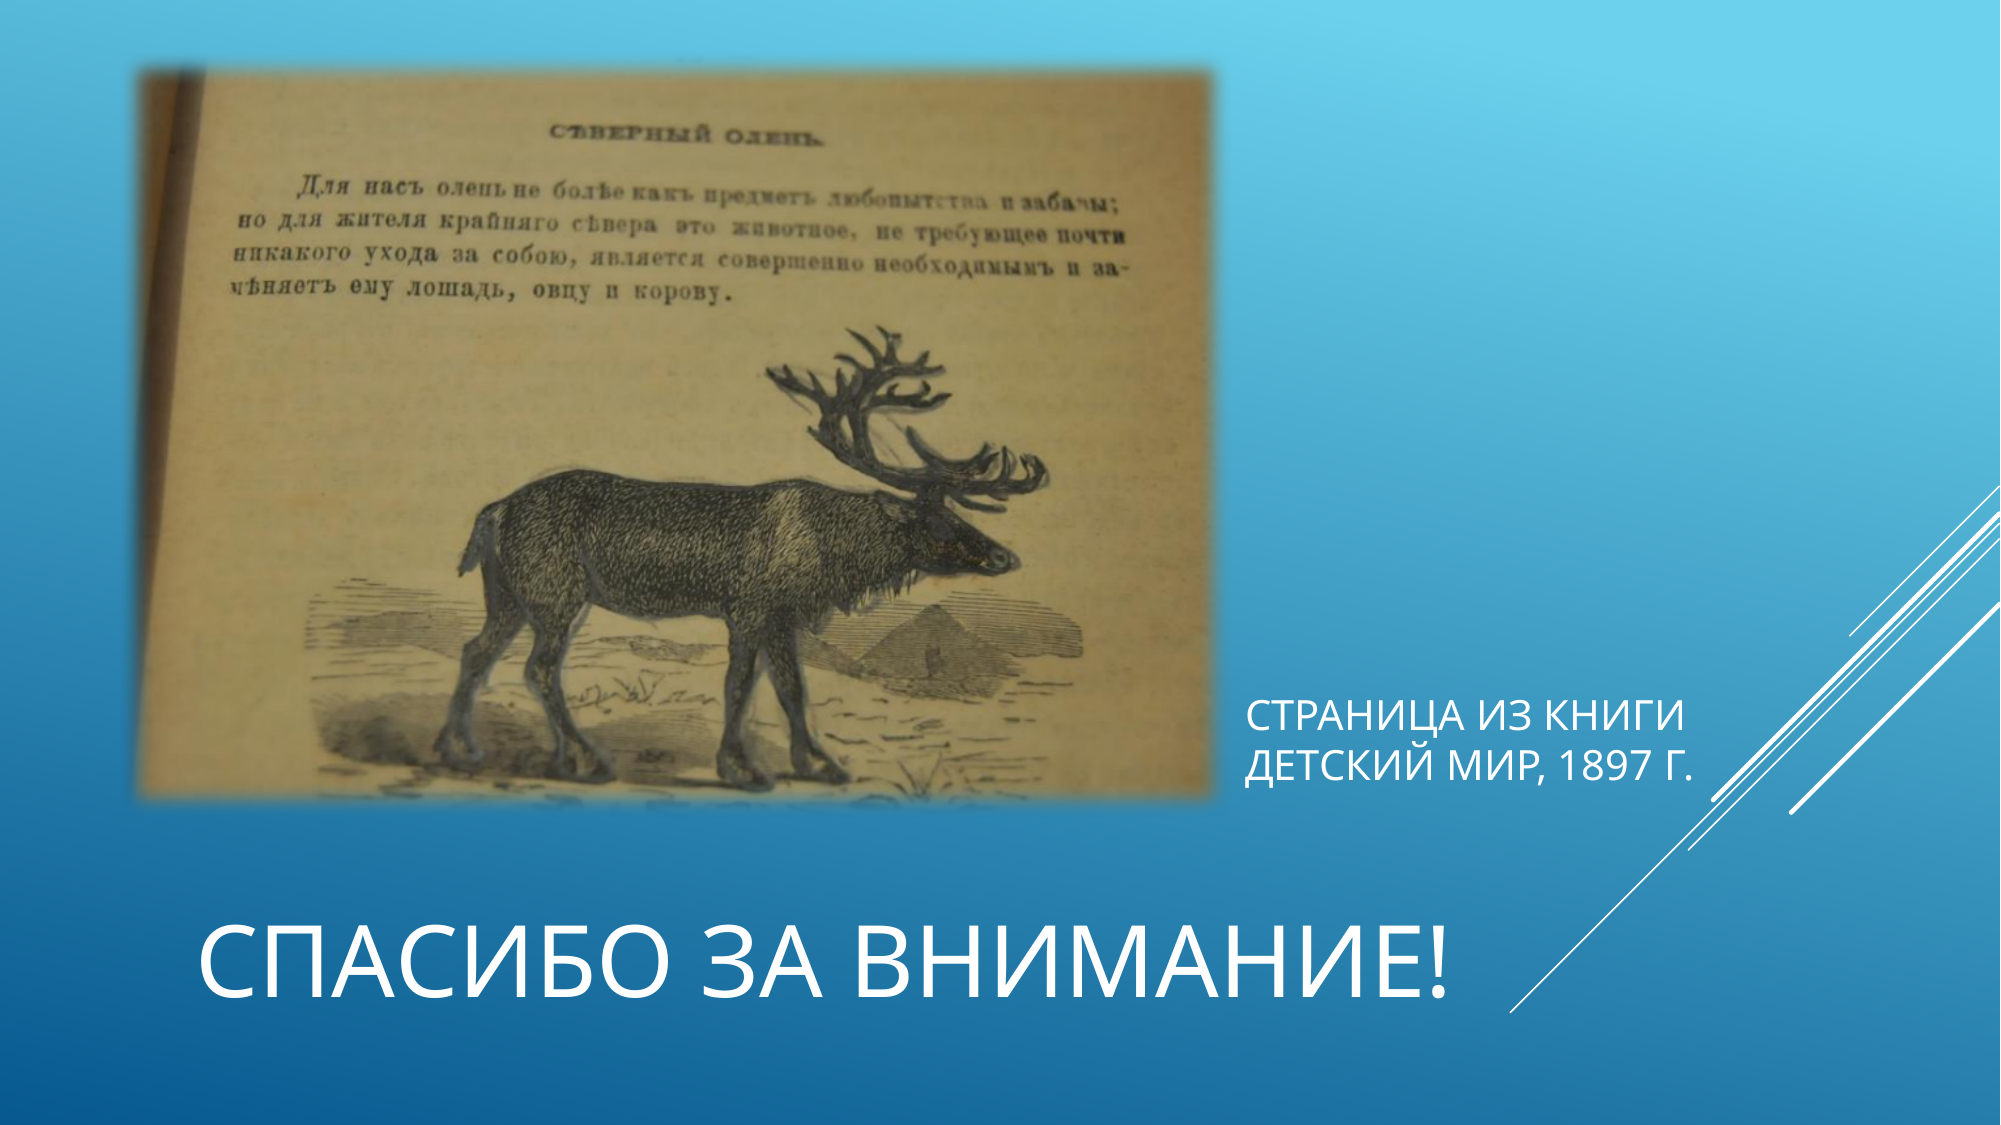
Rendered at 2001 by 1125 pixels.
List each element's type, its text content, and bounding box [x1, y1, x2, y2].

text_box Спасибо за внимание! [180, 889, 1748, 1093]
picture [119, 51, 1231, 818]
text_box Страница из книги Детский мир, 1897 г. [1231, 681, 1795, 805]
